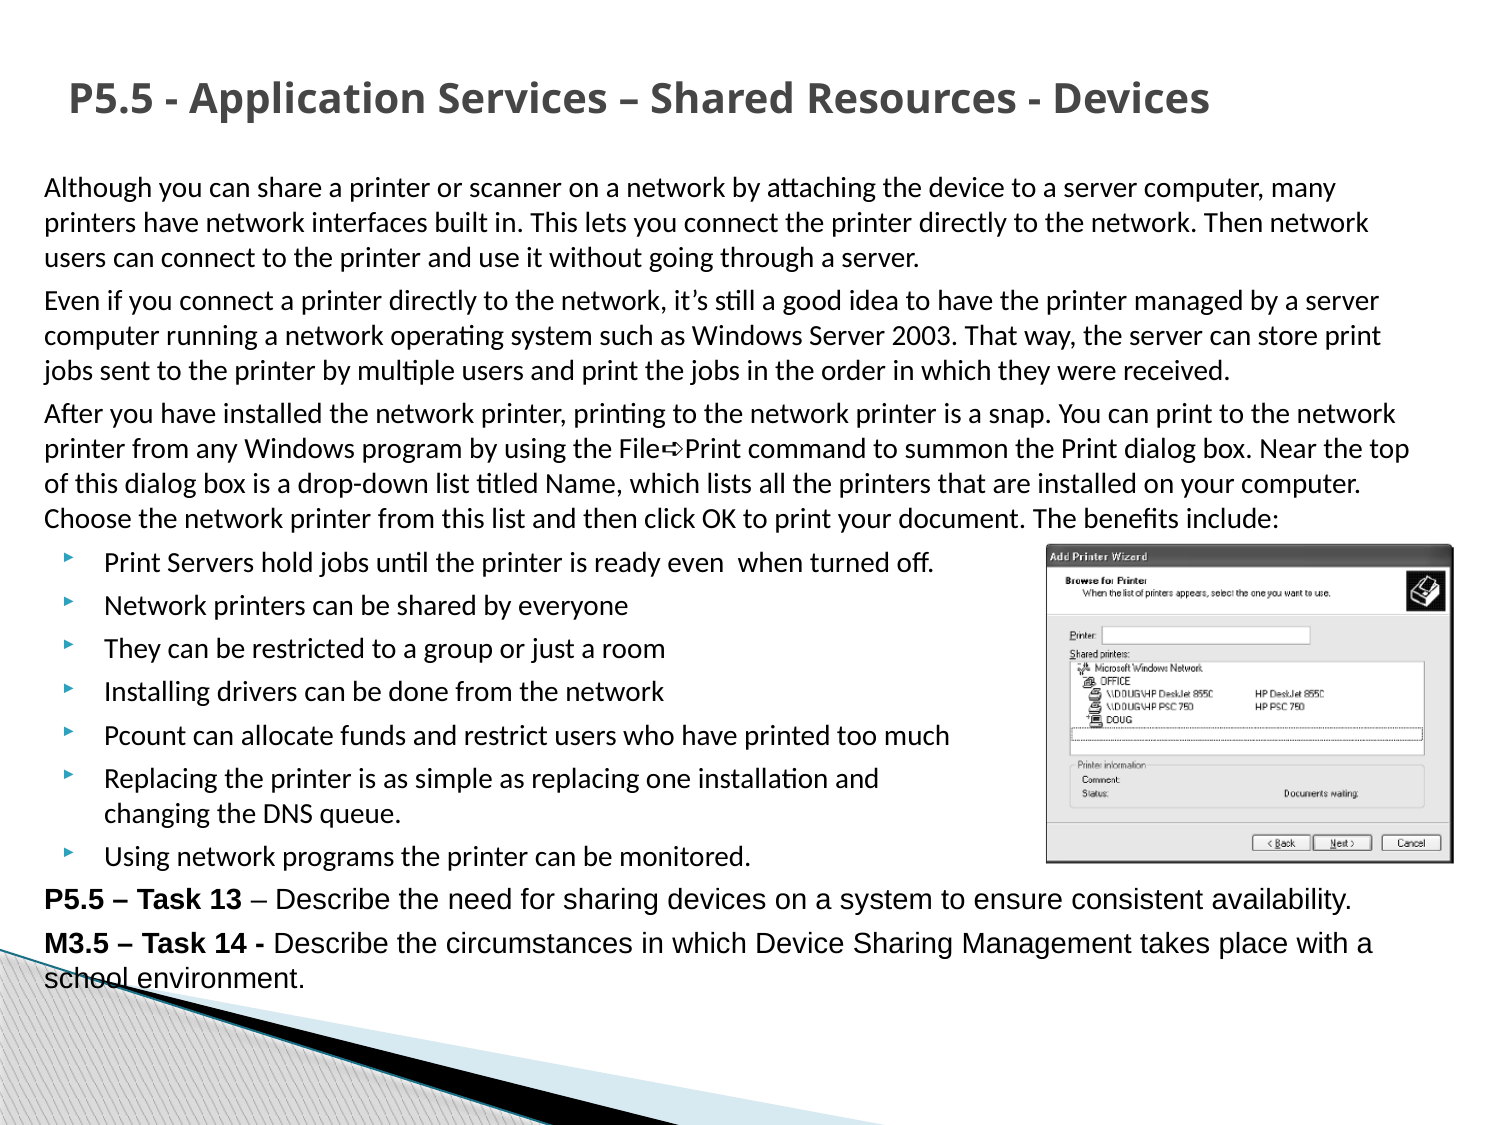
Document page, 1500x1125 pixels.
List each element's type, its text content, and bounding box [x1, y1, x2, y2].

list Although you can share a printer or scanner on a network by attaching the device to a server computer, many printers have network interfaces built in. This lets you connect the printer directly to the network. Then network users can connect to the printer and use it without going through a server. Even if you connect a printer directly to the network, it’s still a good idea to have the printer managed by a server computer running a network operating system such as Windows Server 2003. That way, the server can store print jobs sent to the printer by multiple users and print the jobs in the order in which they were received. After you have installed the network printer, printing to the network printer is a snap. You can print to the network printer from any Windows program by using the File➪Print command to summon the Print dialog box. Near the top of this dialog box is a drop-down list titled Name, which lists all the printers that are installed on your computer. Choose the network printer from this list and then click OK to print your document. The benefits include: Print Servers hold jobs until the printer is ready even when turned off. Network printers can be shared by everyone They can be restricted to a group or just a room Installing drivers can be done from the network Pcount can allocate funds and restrict users who have printed too much Replacing the printer is as simple as replacing one installation and changing the DNS queue. Using network programs the printer can be monitored. P5.5 – Task 13 – Describe the need for sharing devices on a system to ensure consistent availability. M3.5 – Task 14 - Describe the circumstances in which Device Sharing Management takes place with a school environment. [29, 160, 1436, 1047]
picture [1038, 542, 1459, 870]
title P5.5 - Application Services – Shared Resources - Devices [53, 45, 1459, 149]
